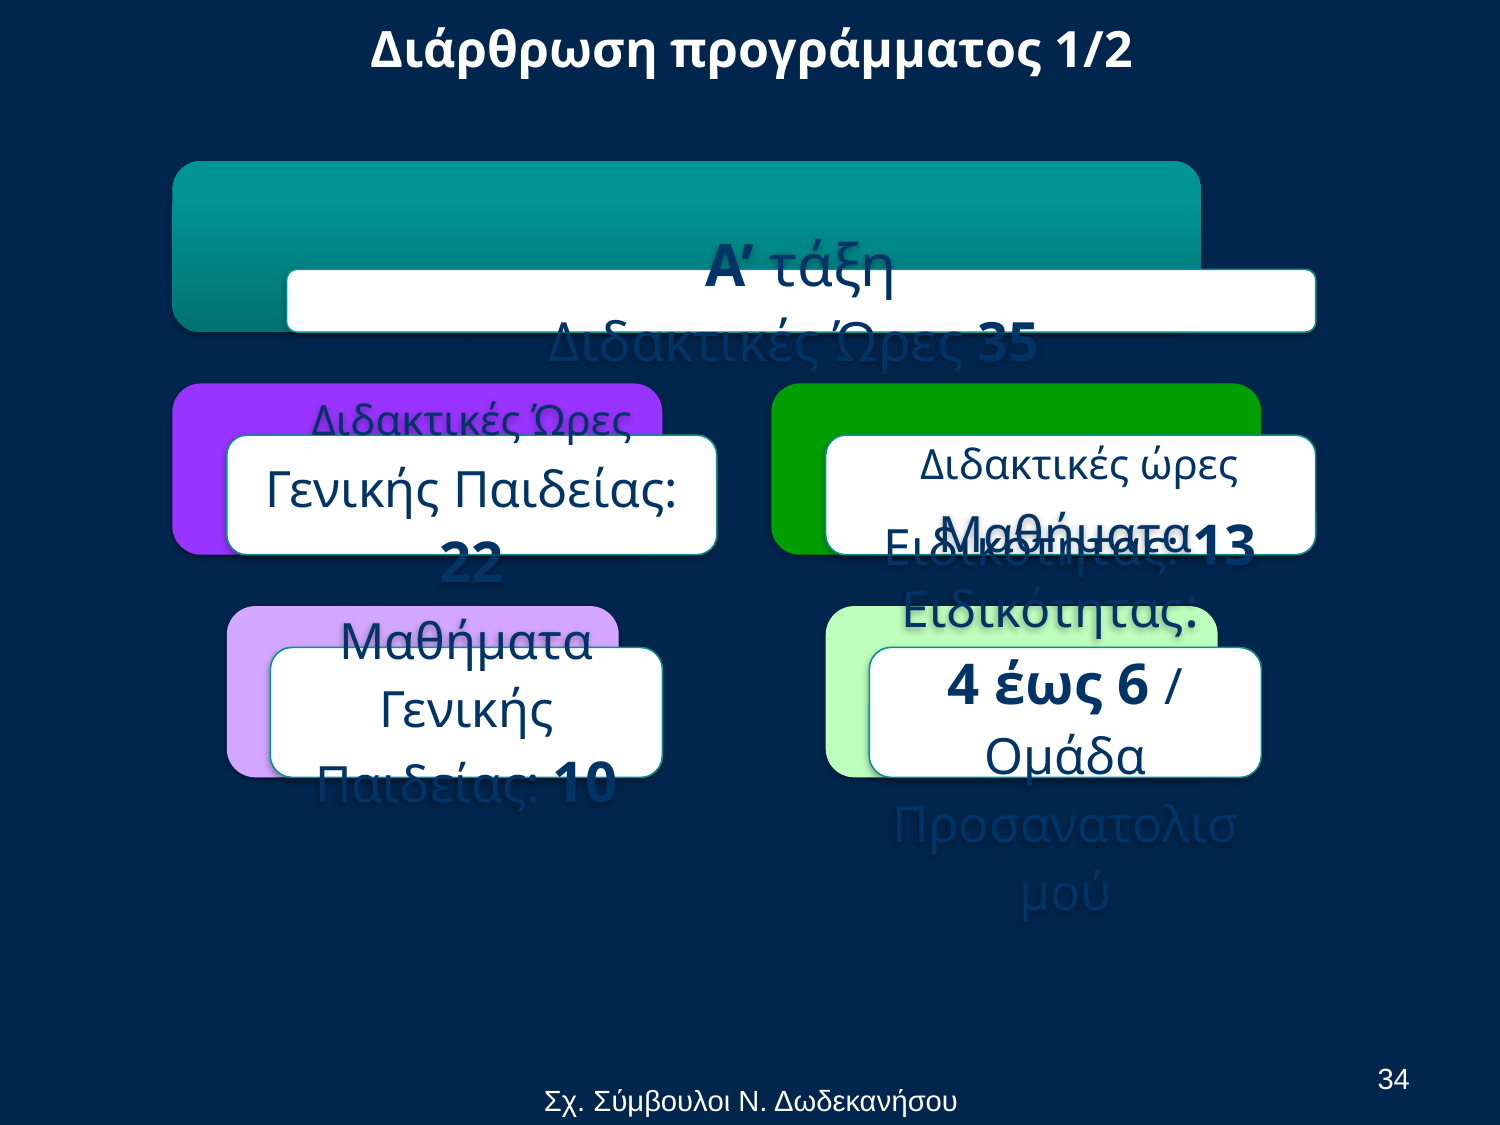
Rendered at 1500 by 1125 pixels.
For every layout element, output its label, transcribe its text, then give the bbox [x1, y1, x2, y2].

slide_number 34 [1074, 1024, 1426, 1103]
footer Σχ. Σύμβουλοι Ν. Δωδεκανήσου [513, 1046, 989, 1125]
title Διάρθρωση προγράμματος 1/2 [76, 18, 1428, 122]
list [29, 160, 1459, 1001]
